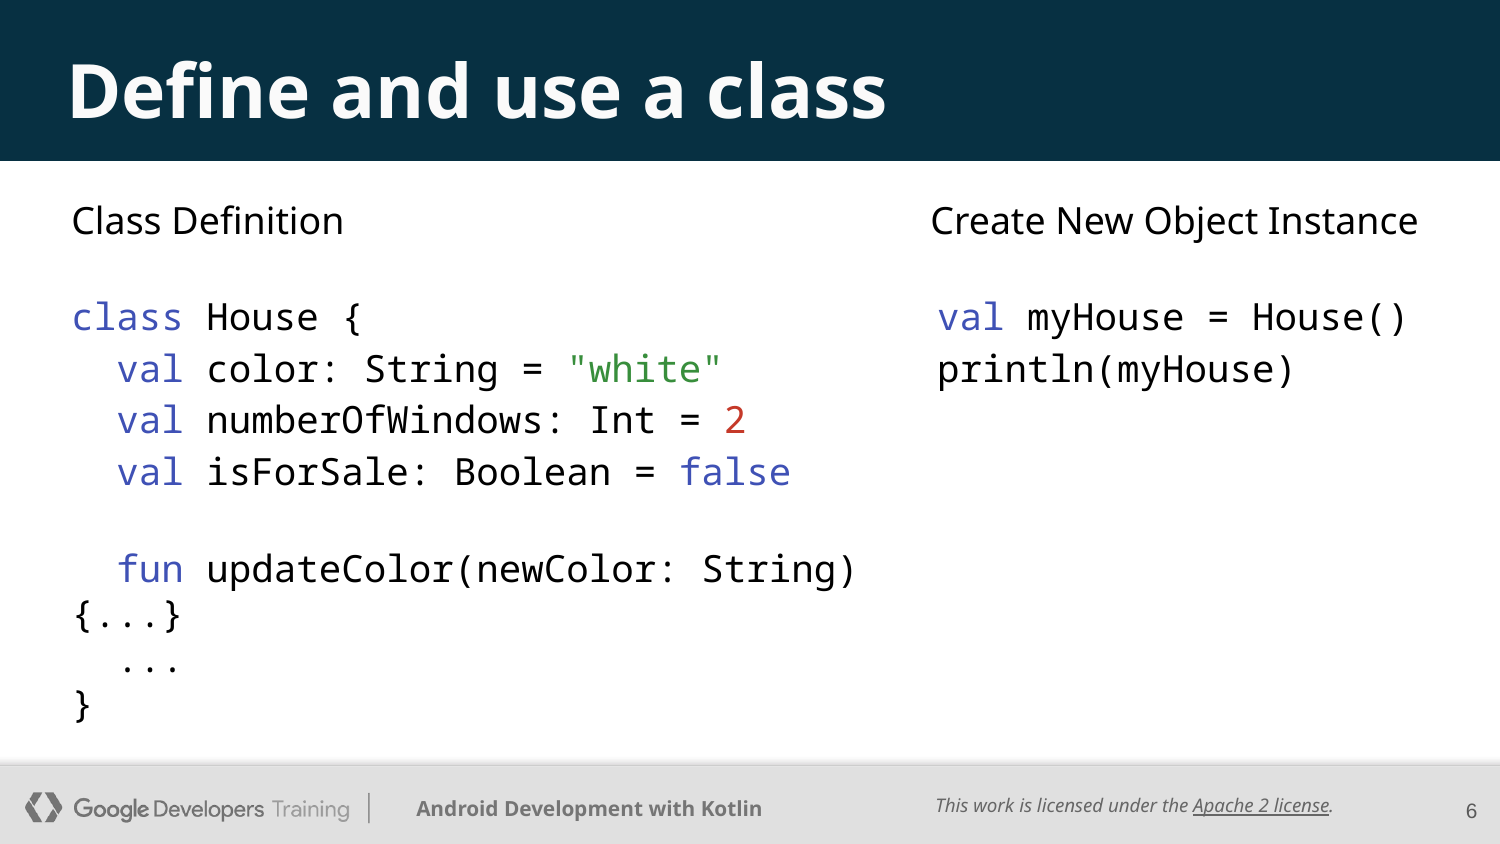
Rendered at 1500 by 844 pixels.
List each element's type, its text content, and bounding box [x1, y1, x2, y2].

slide_number ‹#› [1402, 777, 1493, 842]
list class House { val color: String = "white" val numberOfWindows: Int = 2 val isForSale: Boolean = false fun updateColor(newColor: String){...} ... } [56, 271, 916, 707]
title Define and use a class [51, 28, 1449, 122]
text_box Class Definition [56, 181, 637, 247]
picture [0, 161, 1500, 844]
list val myHouse = House() println(myHouse) [922, 271, 1449, 707]
text_box Create New Object Instance [915, 181, 1500, 247]
